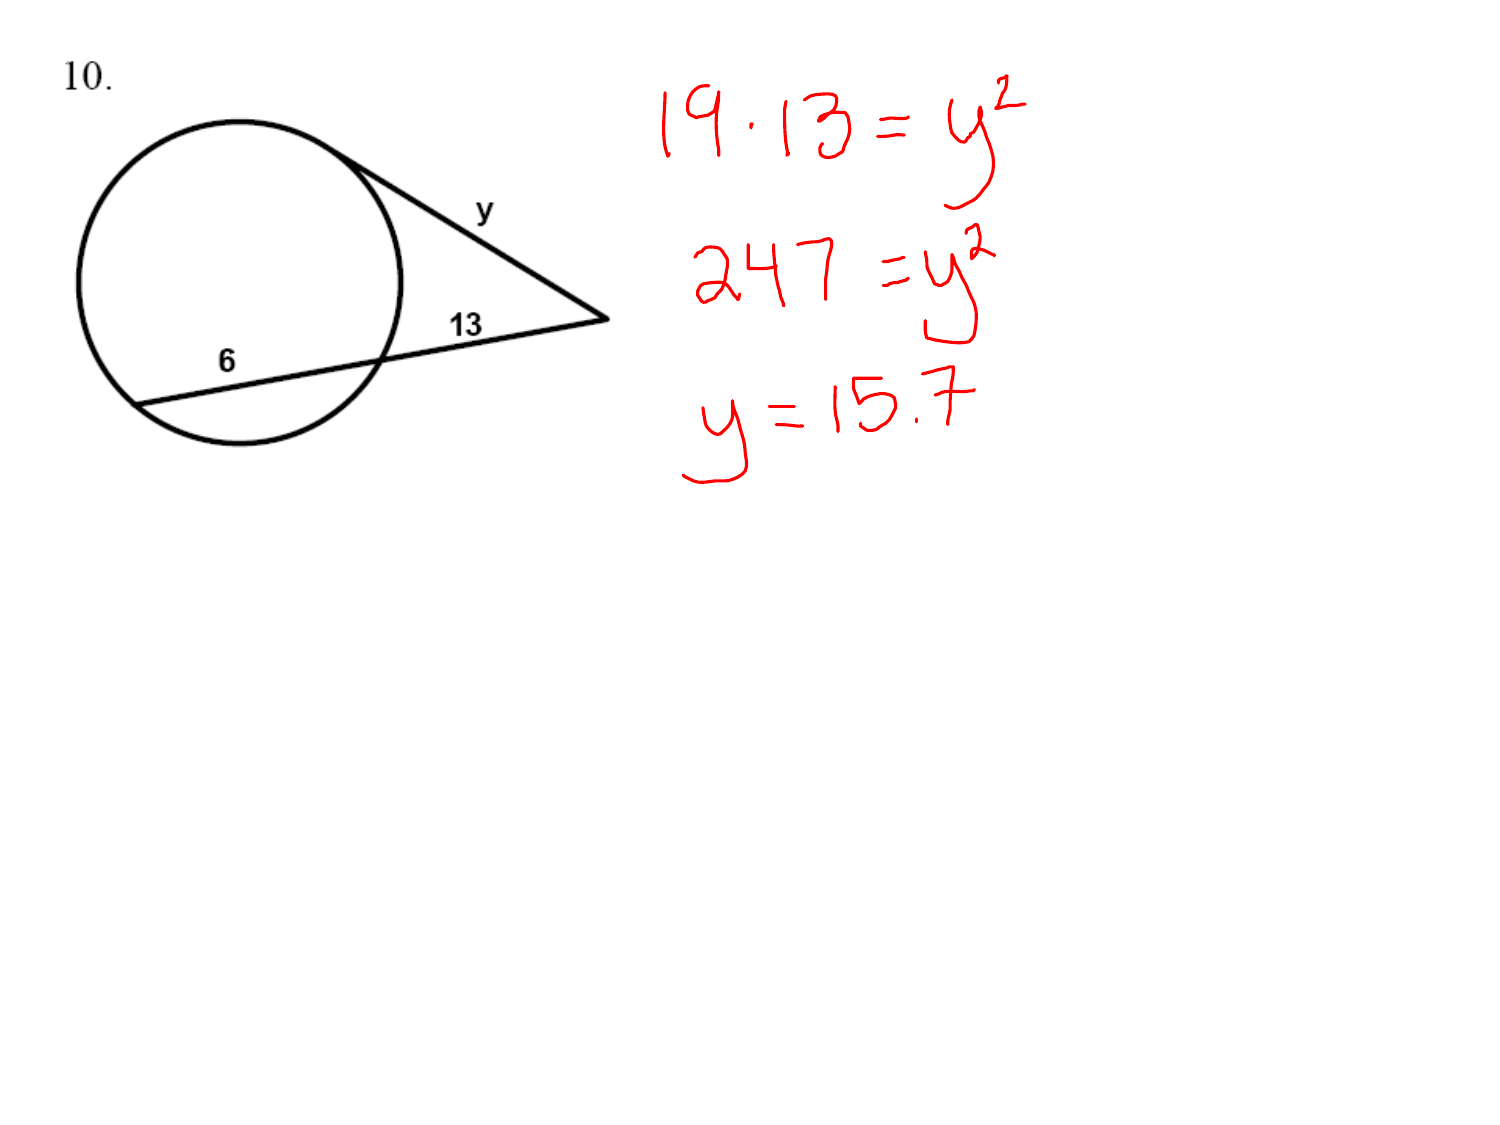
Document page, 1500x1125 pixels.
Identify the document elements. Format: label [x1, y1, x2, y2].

picture [49, 49, 624, 457]
